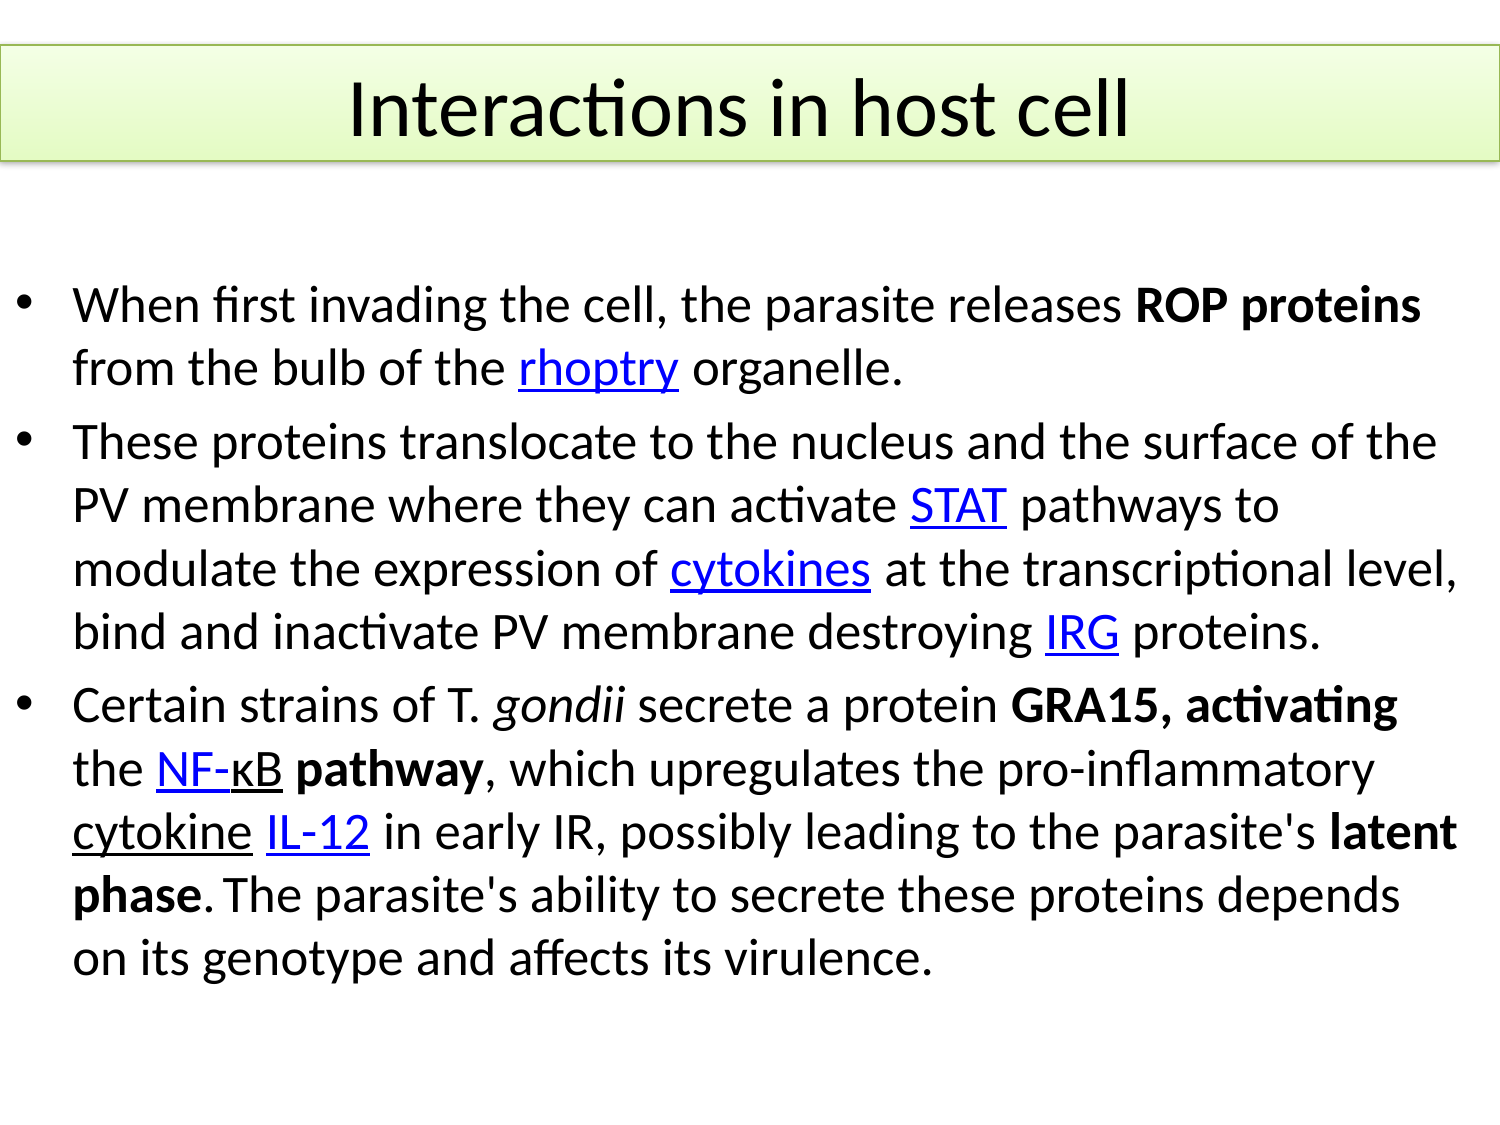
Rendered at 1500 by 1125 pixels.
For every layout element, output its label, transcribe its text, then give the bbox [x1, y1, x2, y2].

title Interactions in host cell [0, 44, 1500, 162]
list When first invading the cell, the parasite releases ROP proteins from the bulb of the rhoptry organelle. These proteins translocate to the nucleus and the surface of the PV membrane where they can activate STAT pathways to modulate the expression of cytokines at the transcriptional level, bind and inactivate PV membrane destroying IRG proteins. Certain strains of T. gondii secrete a protein GRA15, activating the NF-κB pathway, which upregulates the pro-inflammatory cytokine IL-12 in early IR, possibly leading to the parasite's latent phase. The parasite's ability to secrete these proteins depends on its genotype and affects its virulence. [0, 262, 1483, 1005]
